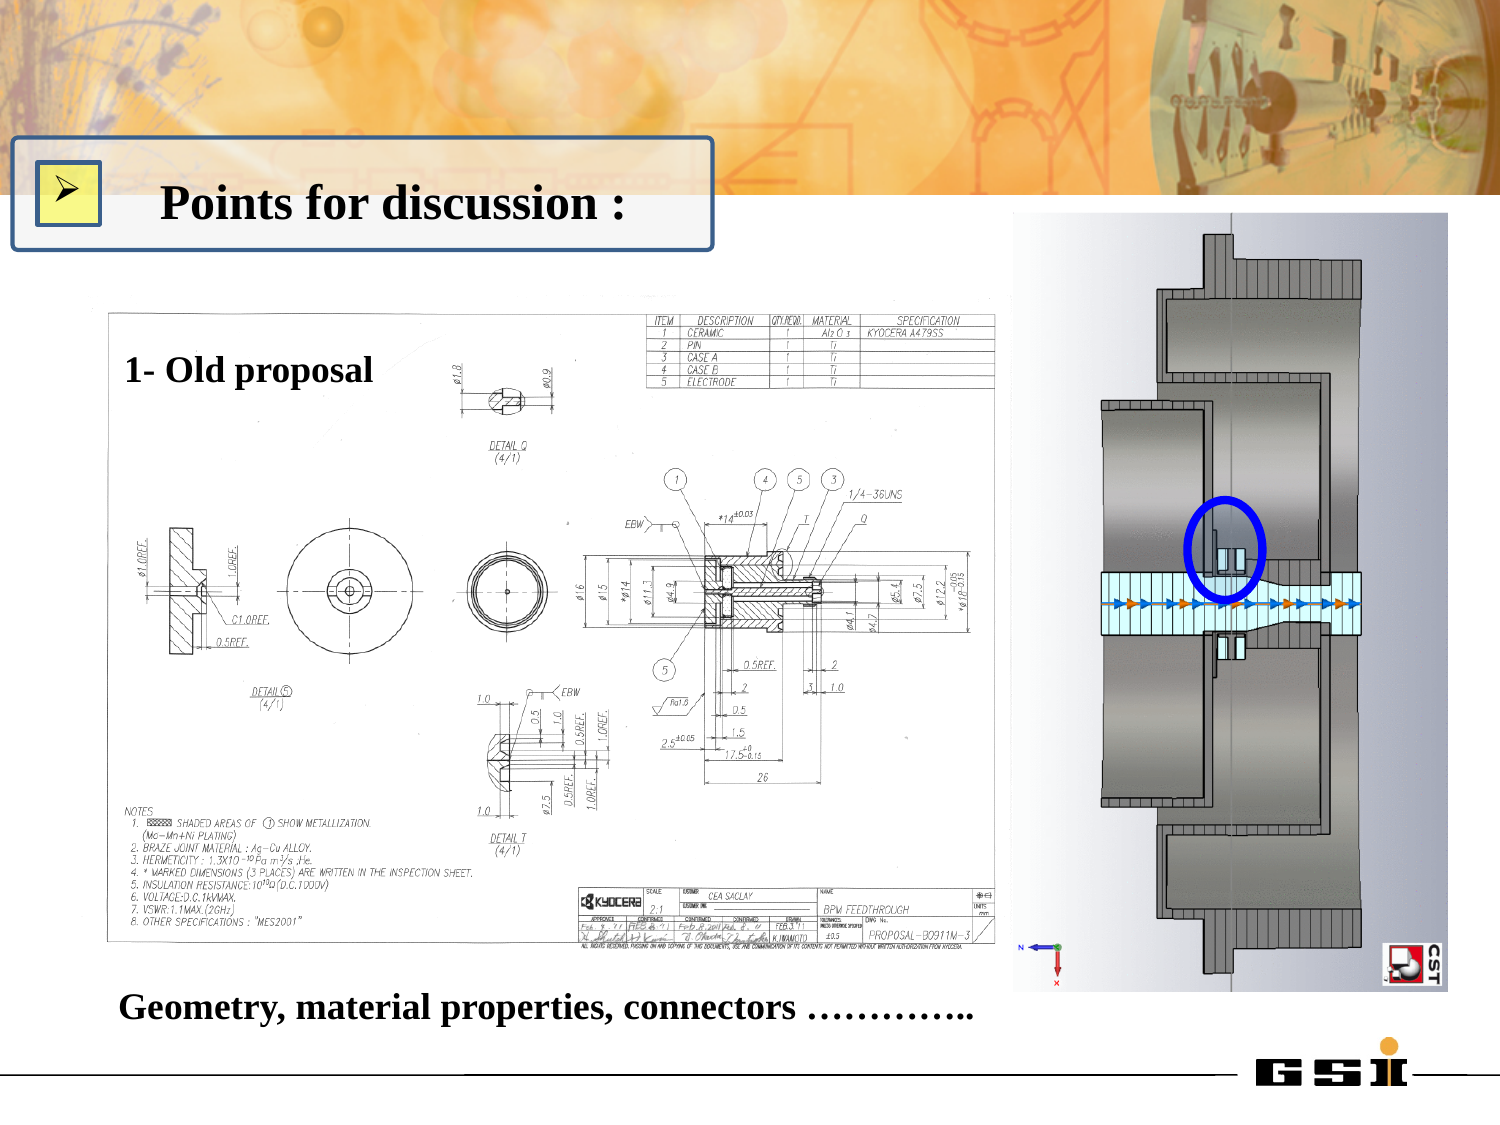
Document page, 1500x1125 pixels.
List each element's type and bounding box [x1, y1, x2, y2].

picture [74, 287, 1500, 951]
text_box [0, 0, 1500, 1086]
